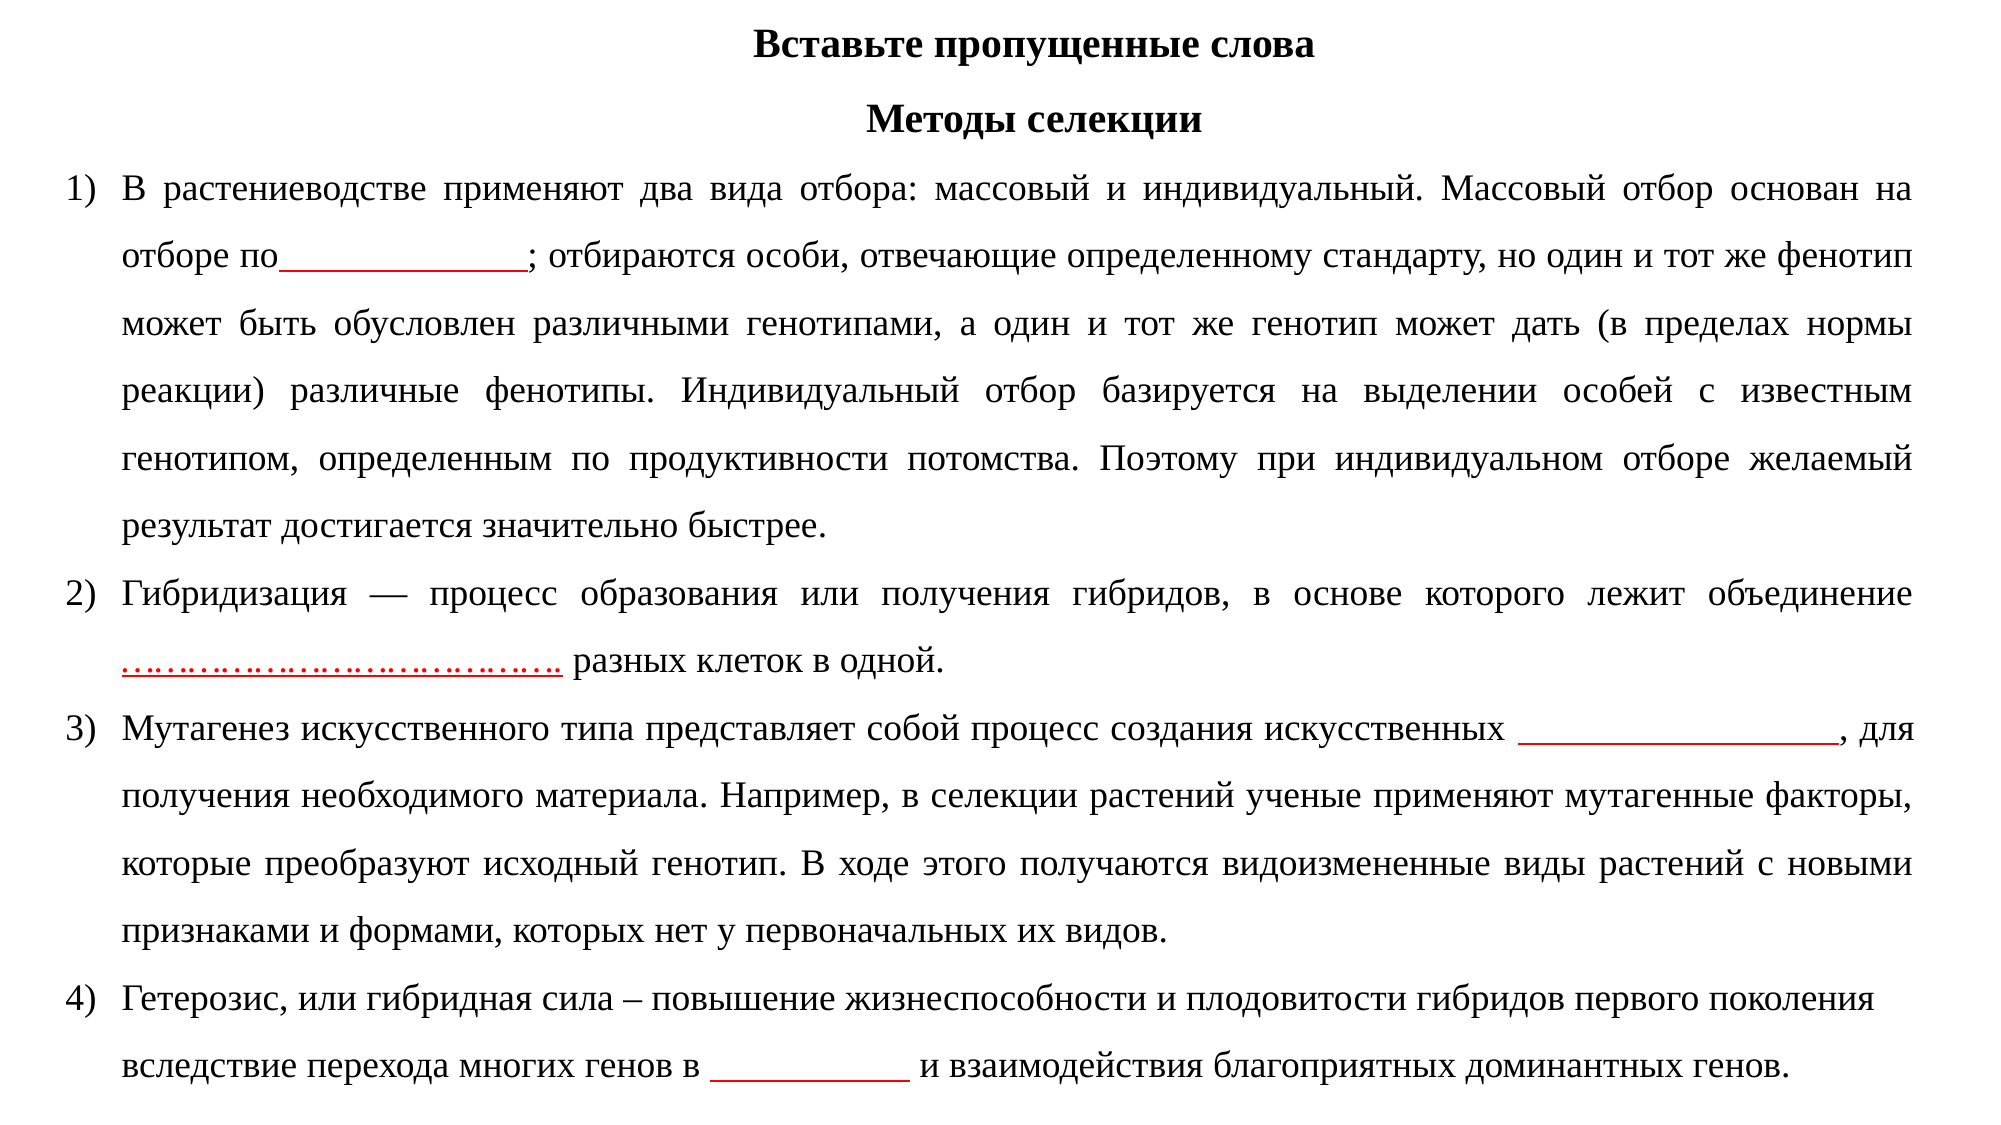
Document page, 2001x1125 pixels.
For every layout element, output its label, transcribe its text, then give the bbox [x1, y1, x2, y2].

text_box Вставьте пропущенные слова Методы селекции В растениеводстве применяют два вида отбора: массовый и индивидуальный. Массовый отбор основан на отборе по ; отбираются особи, отвечающие определенному стандарту, но один и тот же фенотип может быть обусловлен различными генотипами, а один и тот же генотип может дать (в пределах нормы реакции) различные фенотипы. Индивидуальный отбор базируется на выделении особей с известным генотипом, определенным по продуктивности потомства. Поэтому при индивидуальном отборе желаемый результат достигается значительно быстрее. Гибридизация — процесс образования или получения гибридов, в основе которого лежит объединение …………………………………. разных клеток в одной. Мутагенез искусственного типа представляет собой процесс создания искусственных , для получения необходимого материала. Например, в селекции растений ученые применяют мутагенные факторы, которые преобразуют исходный генотип. В ходе этого получаются видоизмененные виды растений с новыми признаками и формами, которых нет у первоначальных их видов. Гетерозис, или гибридная сила – повышение жизнеспособности и плодовитости гибридов первого поколения вследствие перехода многих генов в и взаимодействия благоприятных доминантных генов. [50, 0, 1930, 1093]
